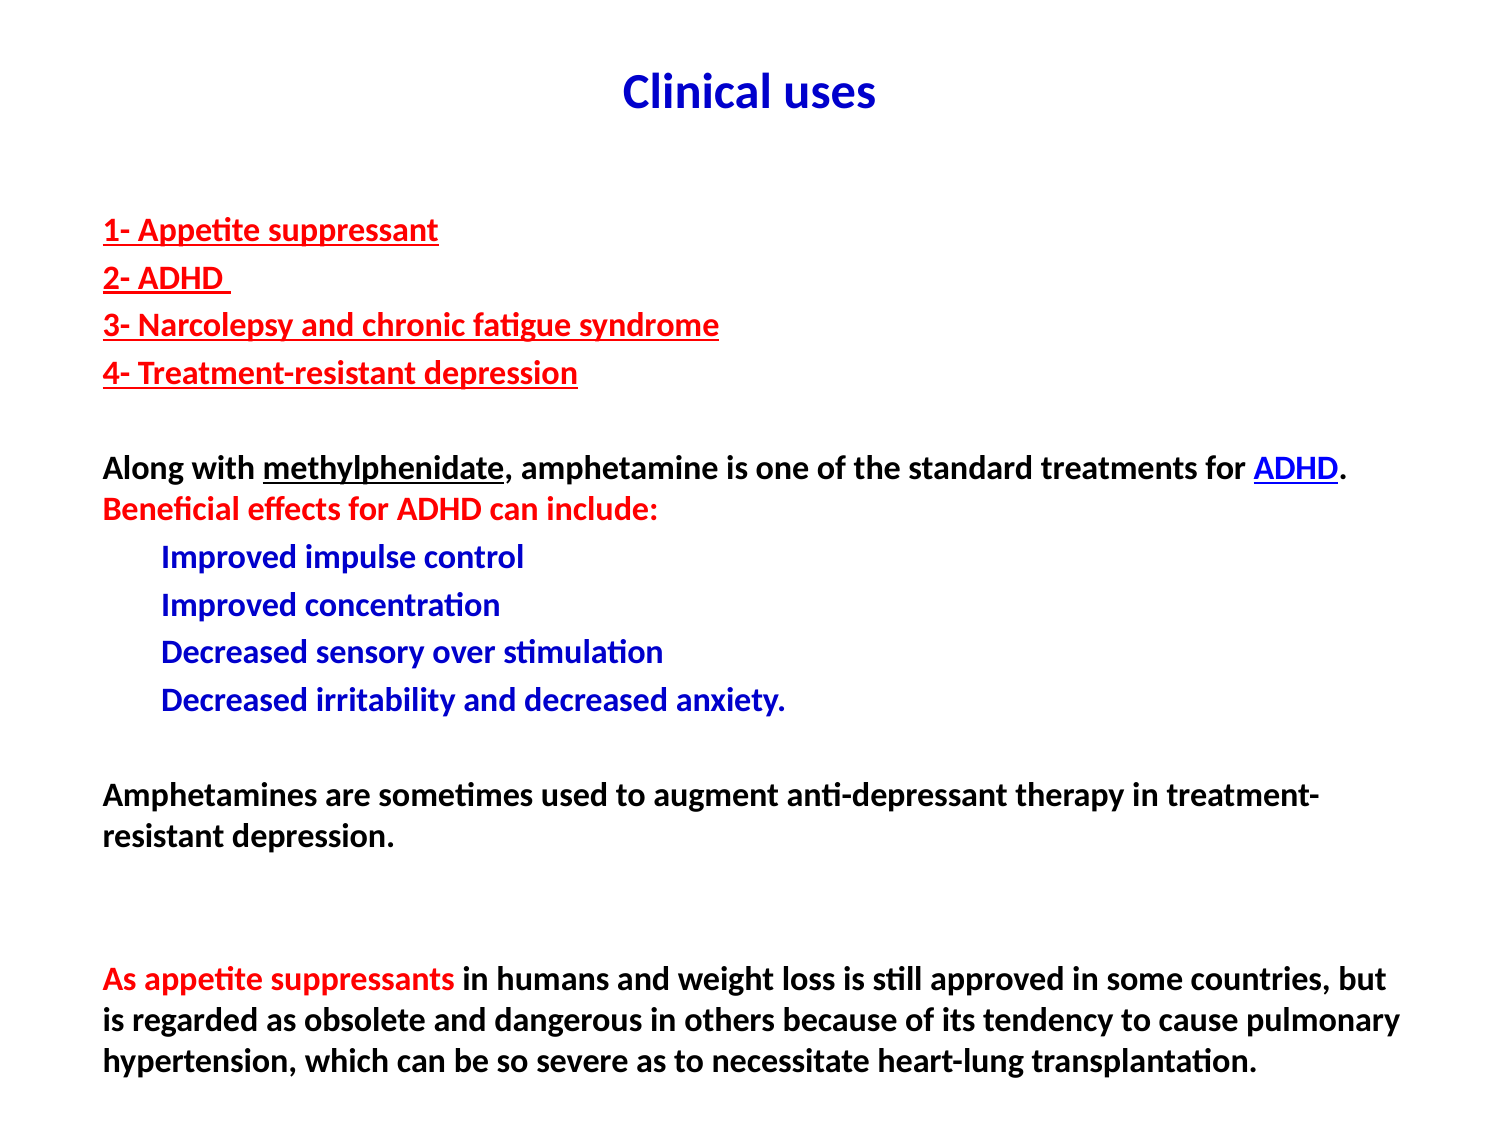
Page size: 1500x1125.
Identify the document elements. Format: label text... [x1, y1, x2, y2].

subtitle 1- Appetite suppressant 2- ADHD 3- Narcolepsy and chronic fatigue syndrome 4- Treatment-resistant depression Along with methylphenidate, amphetamine is one of the standard treatments for ADHD. Beneficial effects for ADHD can include: Improved impulse control Improved concentration Decreased sensory over stimulation Decreased irritability and decreased anxiety. Amphetamines are sometimes used to augment anti-depressant therapy in treatment-resistant depression. As appetite suppressants in humans and weight loss is still approved in some countries, but is regarded as obsolete and dangerous in others because of its tendency to cause pulmonary hypertension, which can be so severe as to necessitate heart-lung transplantation. [87, 200, 1425, 1125]
title Clinical uses [112, 50, 1388, 188]
